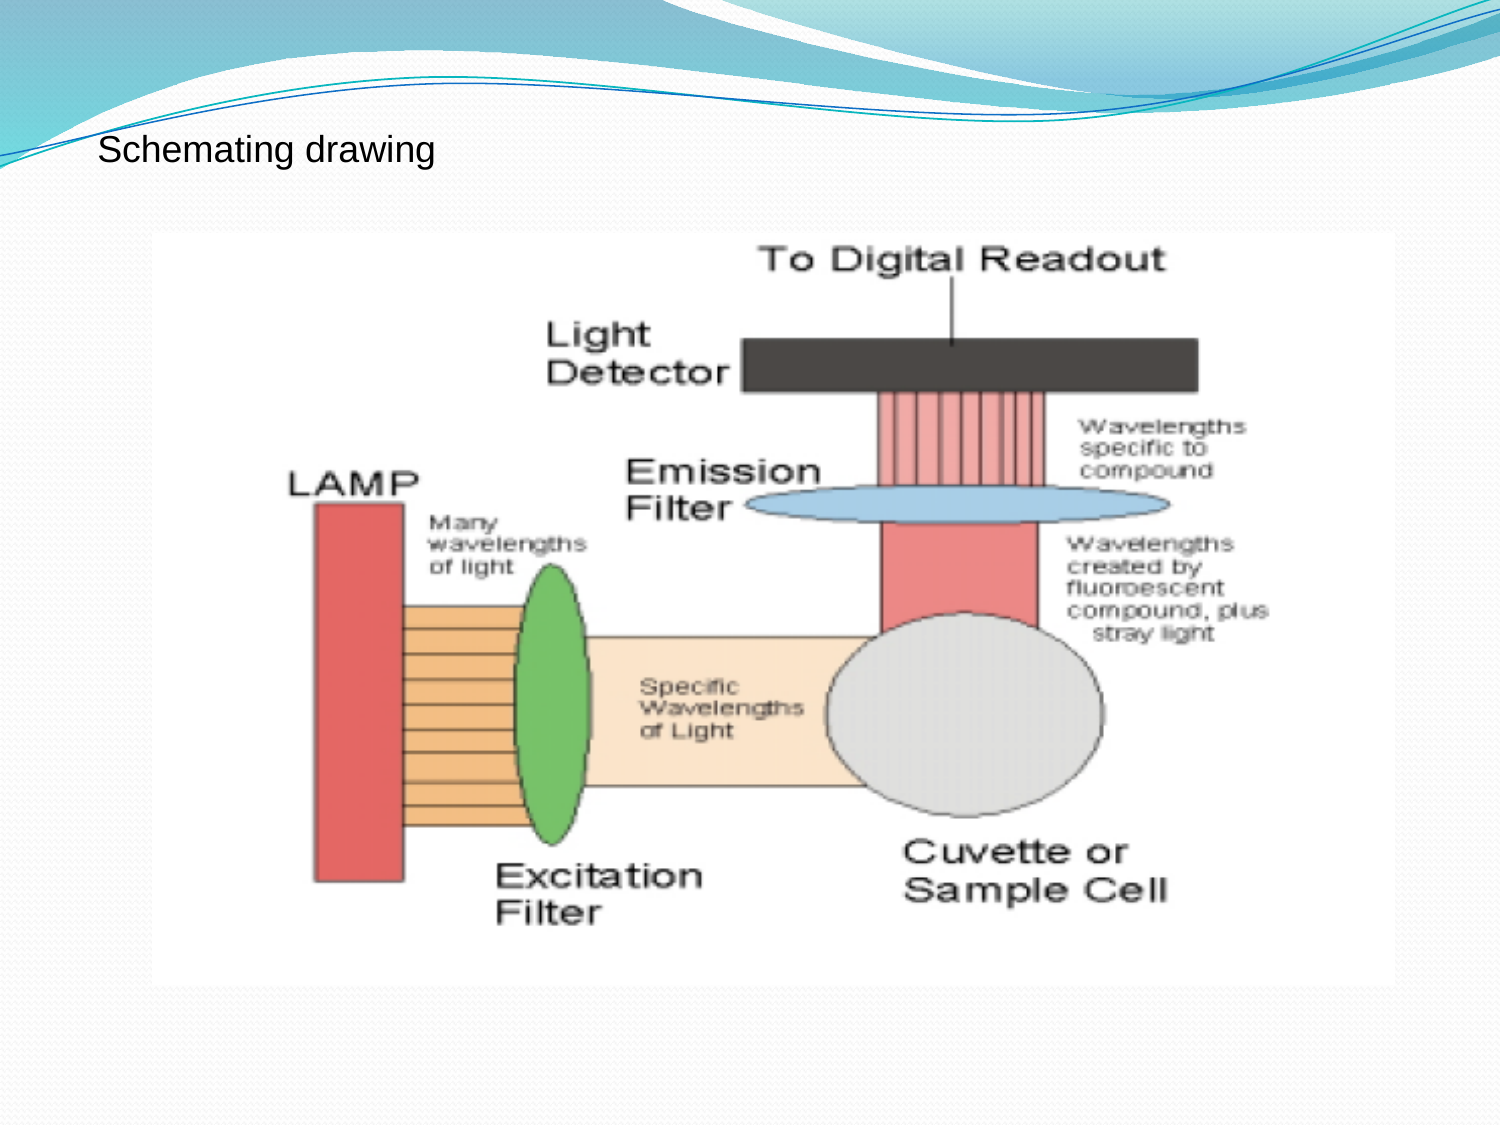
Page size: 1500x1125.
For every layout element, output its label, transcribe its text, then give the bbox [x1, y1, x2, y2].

text_box Schemating drawing [82, 117, 451, 177]
picture [152, 233, 1395, 985]
